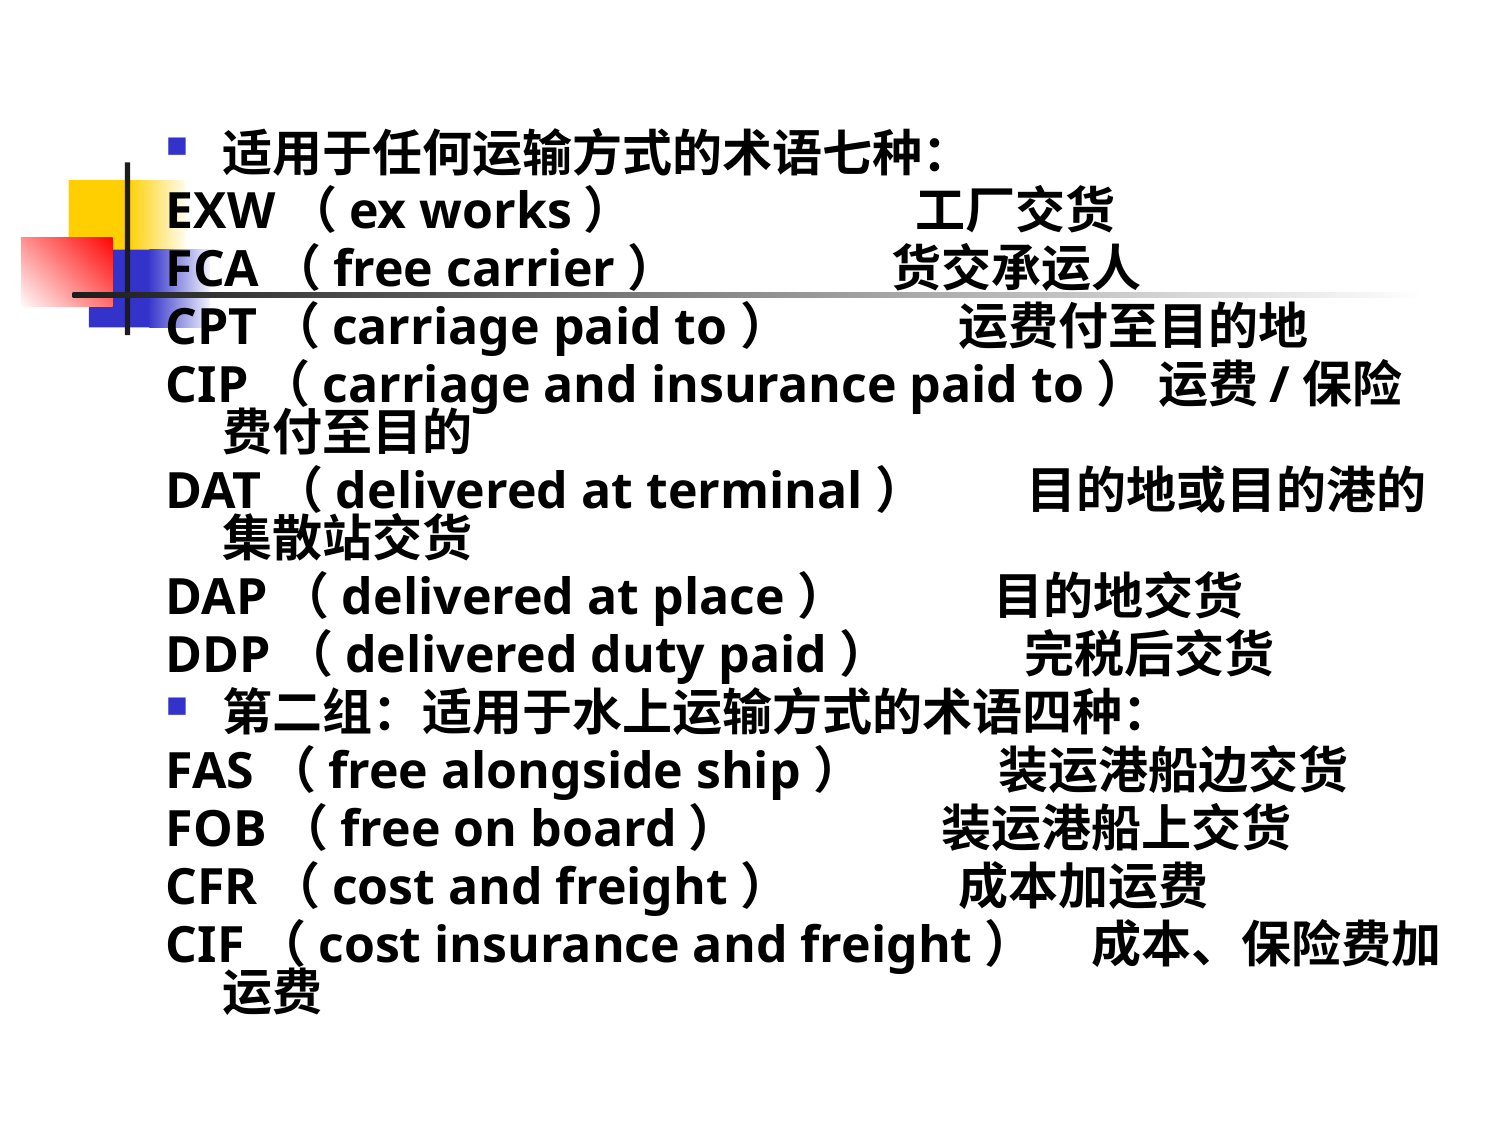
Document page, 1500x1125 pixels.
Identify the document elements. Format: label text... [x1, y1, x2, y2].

list 适用于任何运输方式的术语七种： EXW（ex works） 工厂交货 FCA（free carrier） 货交承运人 CPT（carriage paid to） 运费付至目的地 CIP（carriage and insurance paid to） 运费/保险费付至目的 DAT（delivered at terminal） 目的地或目的港的集散站交货 DAP（delivered at place） 目的地交货 DDP（delivered duty paid） 完税后交货 第二组：适用于水上运输方式的术语四种： FAS（free alongside ship） 装运港船边交货 FOB（free on board） 装运港船上交货 CFR（cost and freight） 成本加运费 CIF（cost insurance and freight） 成本、保险费加运费 [150, 125, 1468, 1016]
